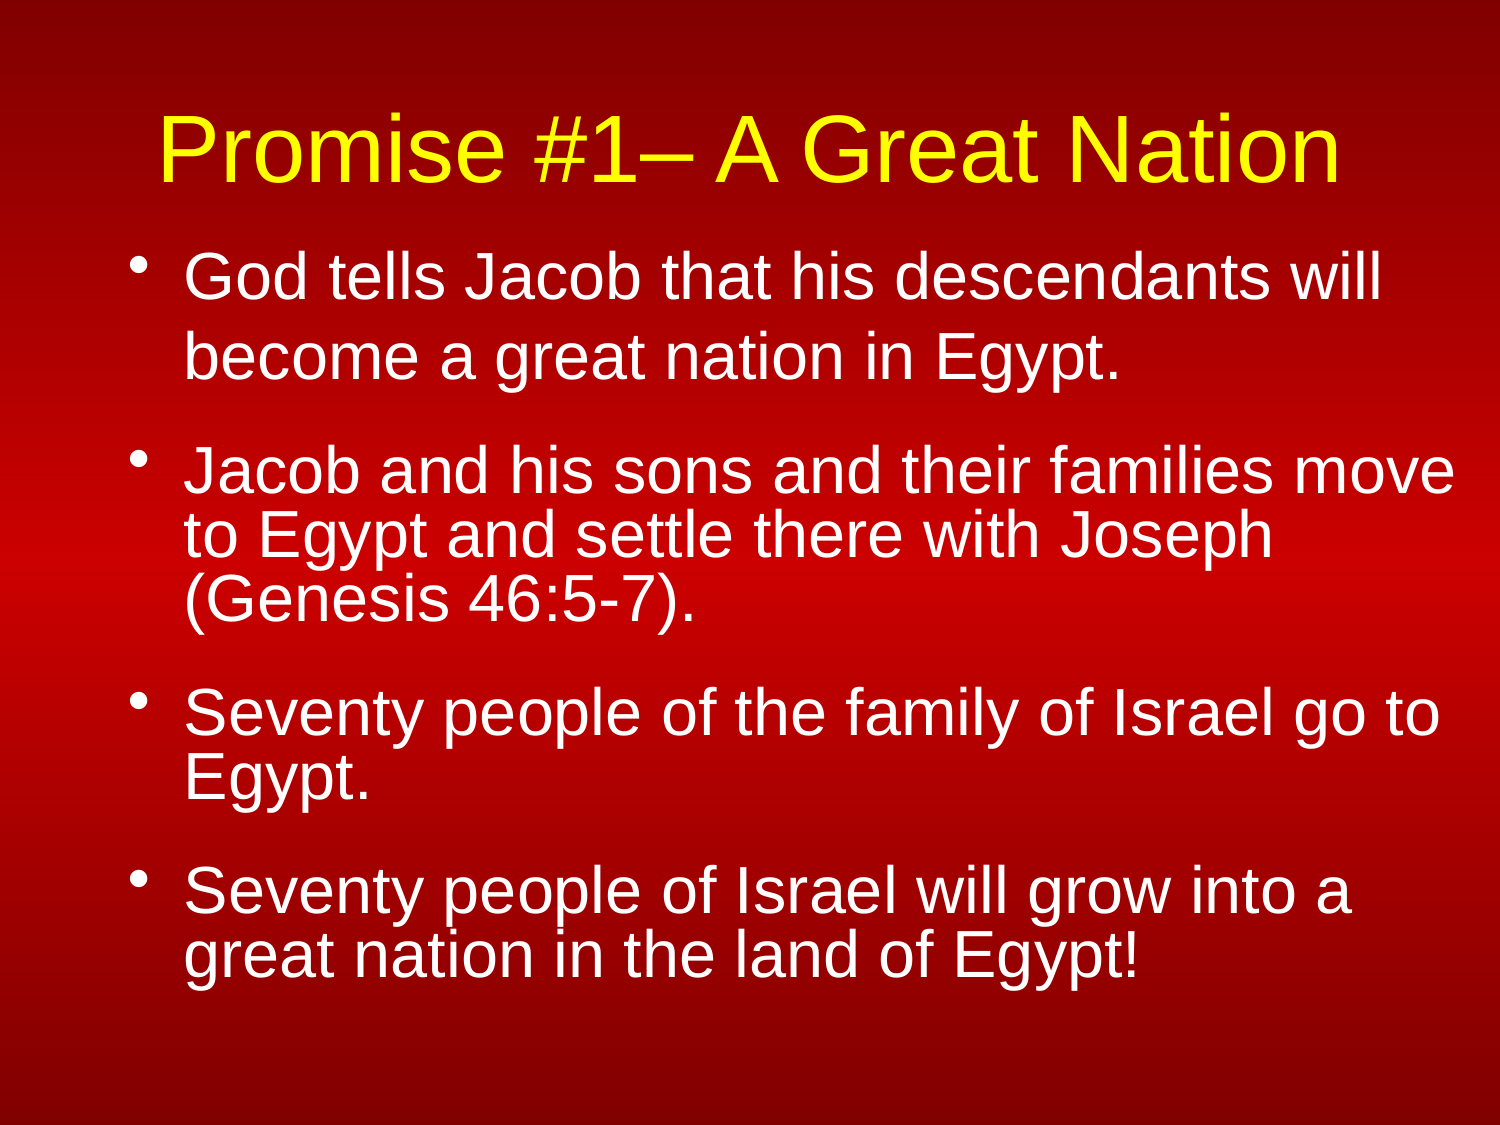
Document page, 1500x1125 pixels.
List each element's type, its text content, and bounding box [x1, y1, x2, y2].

list God tells Jacob that his descendants will become a great nation in Egypt. Jacob and his sons and their families move to Egypt and settle there with Joseph (Genesis 46:5-7). Seventy people of the family of Israel go to Egypt. Seventy people of Israel will grow into a great nation in the land of Egypt! [112, 224, 1475, 1075]
title Promise #1– A Great Nation [37, 50, 1463, 238]
